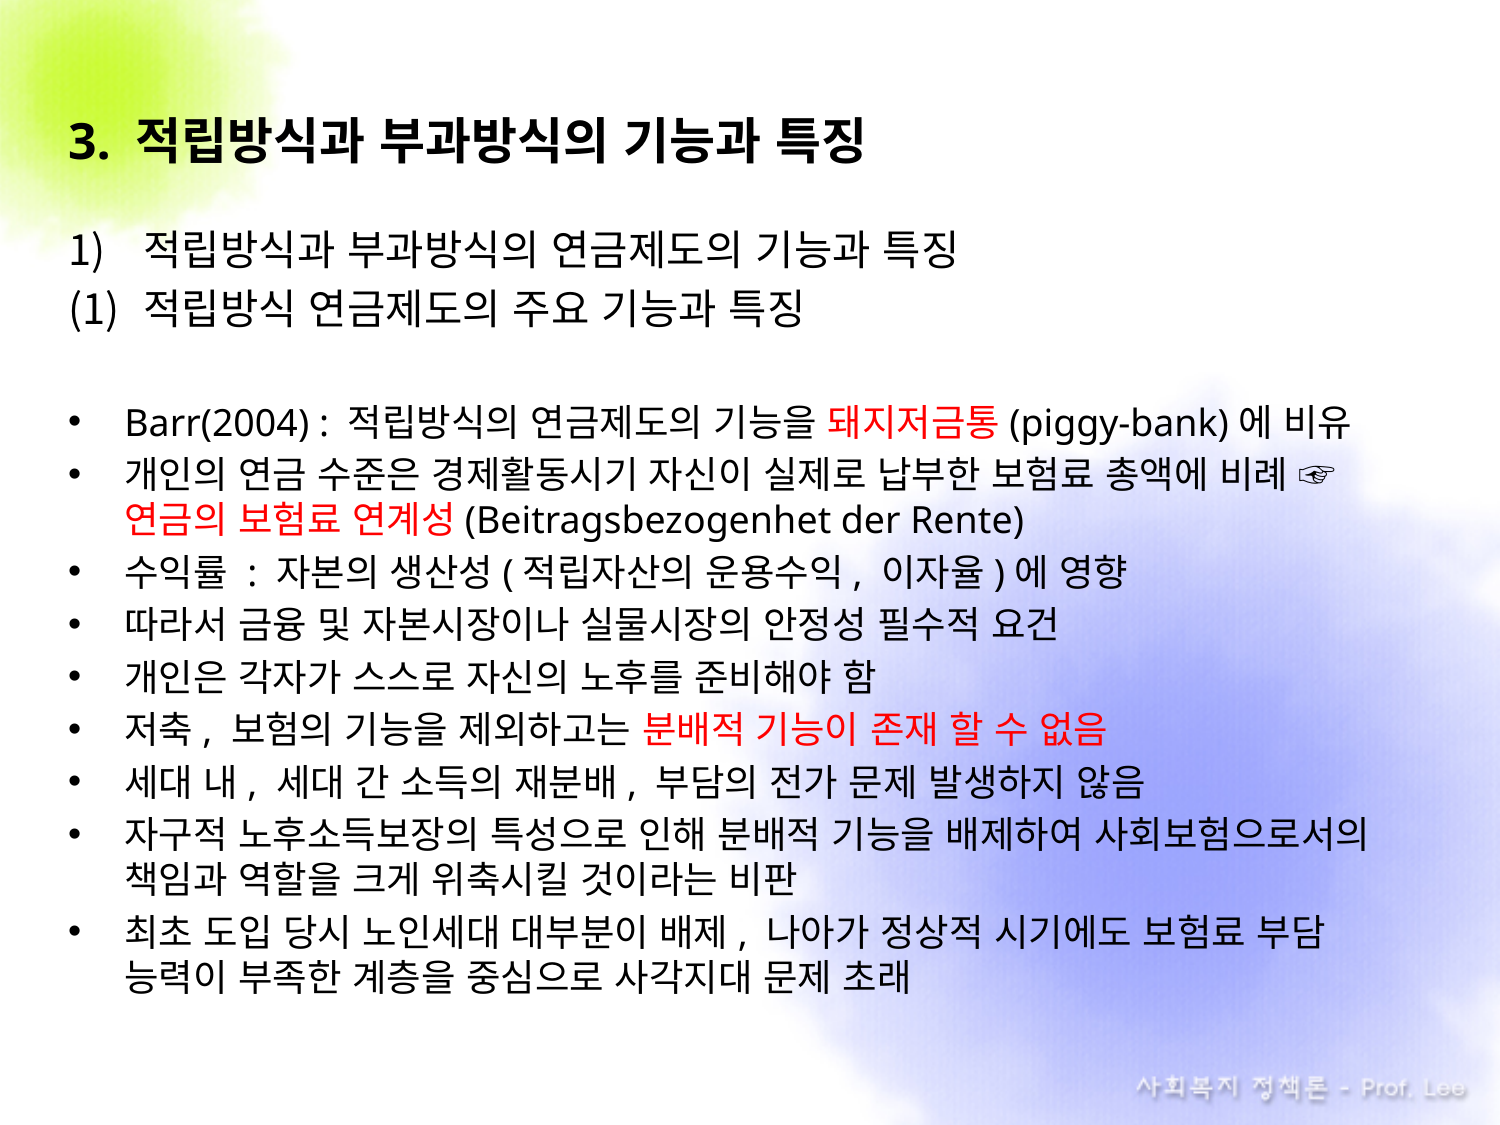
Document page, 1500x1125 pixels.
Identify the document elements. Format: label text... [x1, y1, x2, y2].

list 3. 적립방식과 부과방식의 기능과 특징 적립방식과 부과방식의 연금제도의 기능과 특징 적립방식 연금제도의 주요 기능과 특징 Barr(2004) : 적립방식의 연금제도의 기능을 돼지저금통(piggy-bank)에 비유 개인의 연금 수준은 경제활동시기 자신이 실제로 납부한 보험료 총액에 비례 ☞ 연금의 보험료 연계성(Beitragsbezogenhet der Rente) 수익률 : 자본의 생산성(적립자산의 운용수익, 이자율)에 영향 따라서 금융 및 자본시장이나 실물시장의 안정성 필수적 요건 개인은 각자가 스스로 자신의 노후를 준비해야 함 저축, 보험의 기능을 제외하고는 분배적 기능이 존재 할 수 없음 세대 내, 세대 간 소득의 재분배, 부담의 전가 문제 발생하지 않음 자구적 노후소득보장의 특성으로 인해 분배적 기능을 배제하여 사회보험으로서의 책임과 역할을 크게 위축시킬 것이라는 비판 최초 도입 당시 노인세대 대부분이 배제, 나아가 정상적 시기에도 보험료 부담 능력이 부족한 계층을 중심으로 사각지대 문제 초래 [53, 101, 1451, 1125]
picture [0, 0, 1500, 1125]
